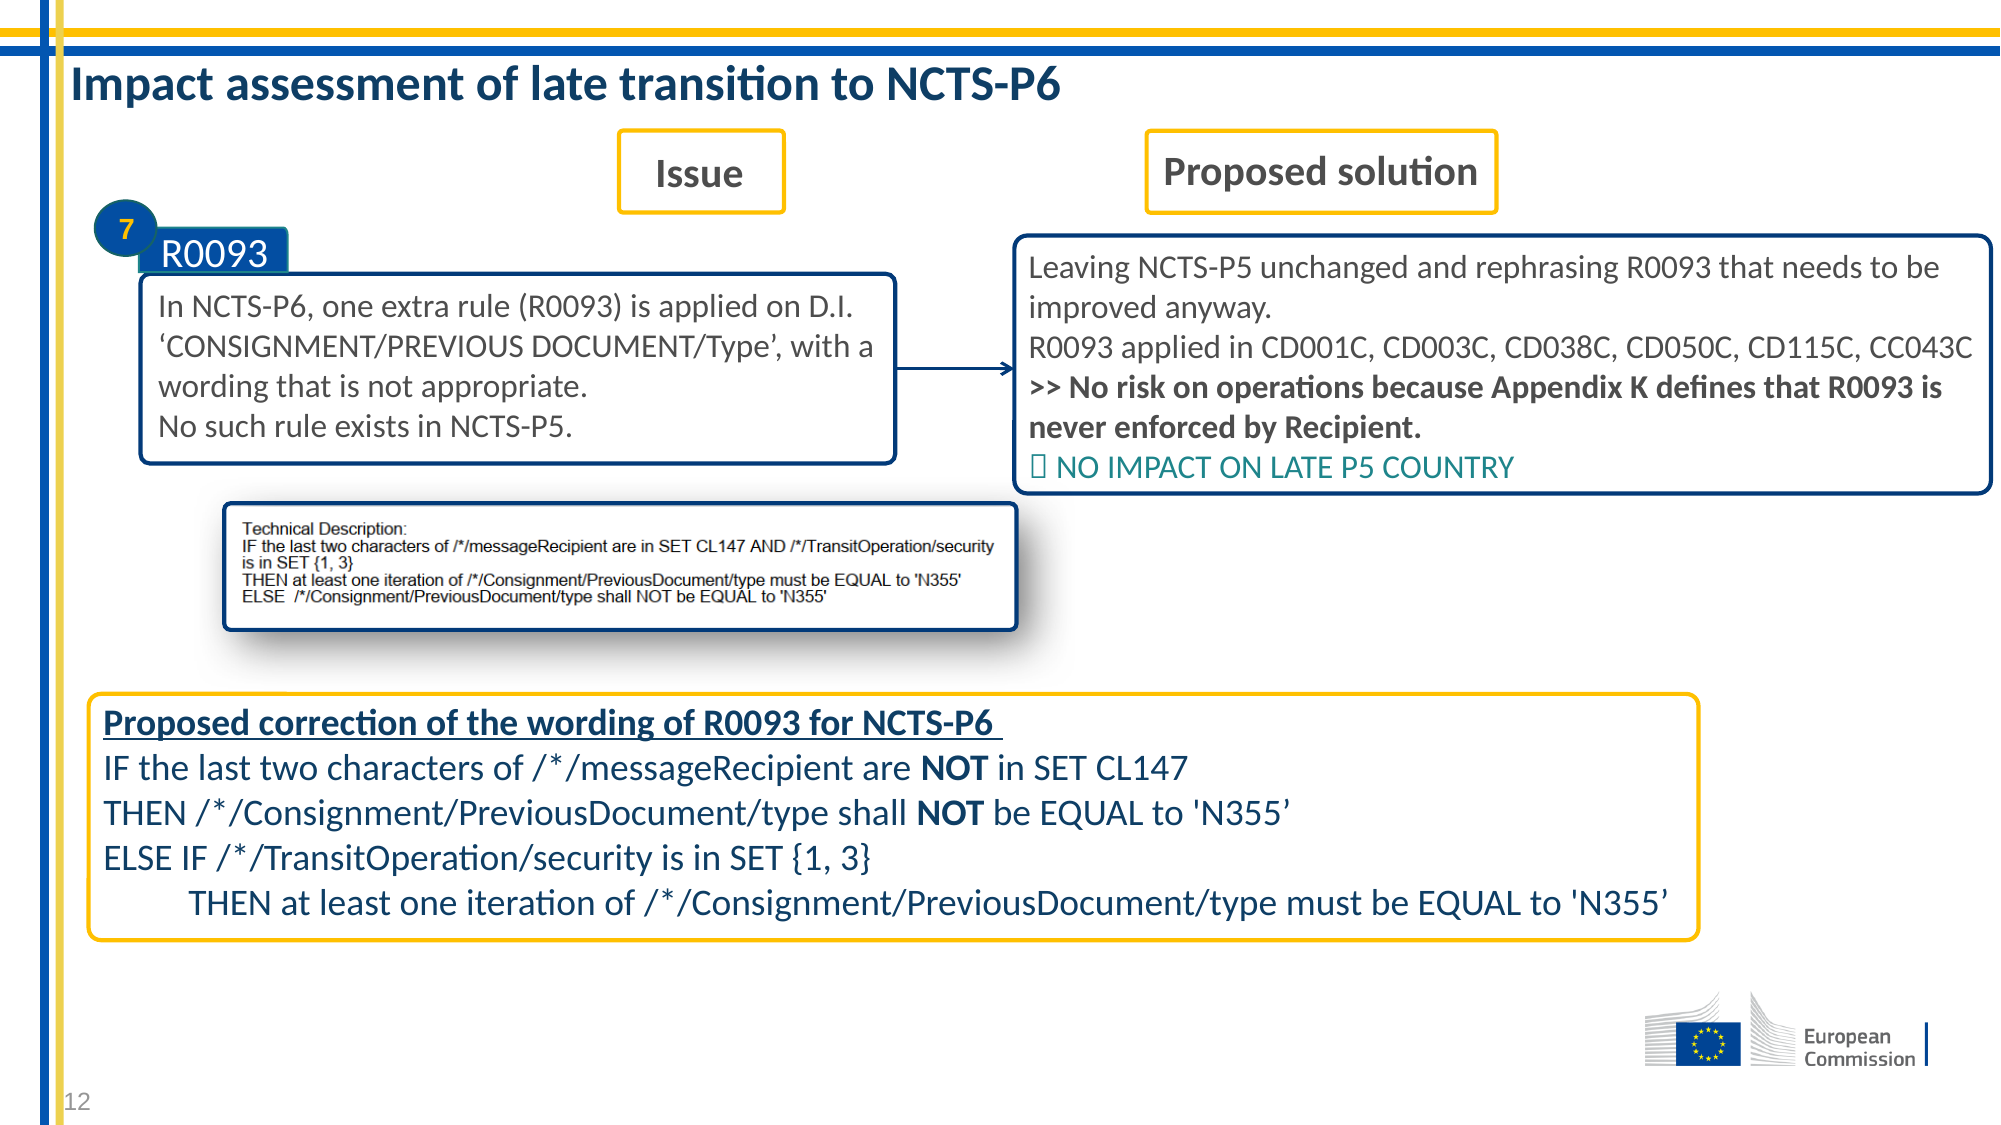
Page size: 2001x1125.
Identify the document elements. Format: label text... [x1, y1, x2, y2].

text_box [618, 130, 784, 213]
text_box [1184, 46, 2000, 56]
slide_number 12 [48, 1070, 499, 1125]
text_box Impact assessment of late transition to NCTS-P6 [55, 43, 1184, 118]
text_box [94, 200, 898, 464]
text_box [40, 0, 49, 1125]
text_box [49, 46, 55, 56]
text_box [49, 28, 55, 37]
picture [1645, 991, 1928, 1066]
text_box [55, 0, 64, 43]
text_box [1146, 130, 1521, 213]
text_box [64, 28, 2000, 37]
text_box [938, 235, 2000, 537]
text_box [0, 46, 40, 56]
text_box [88, 690, 1707, 941]
text_box [0, 28, 40, 37]
text_box [55, 118, 64, 1070]
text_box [224, 503, 1017, 630]
